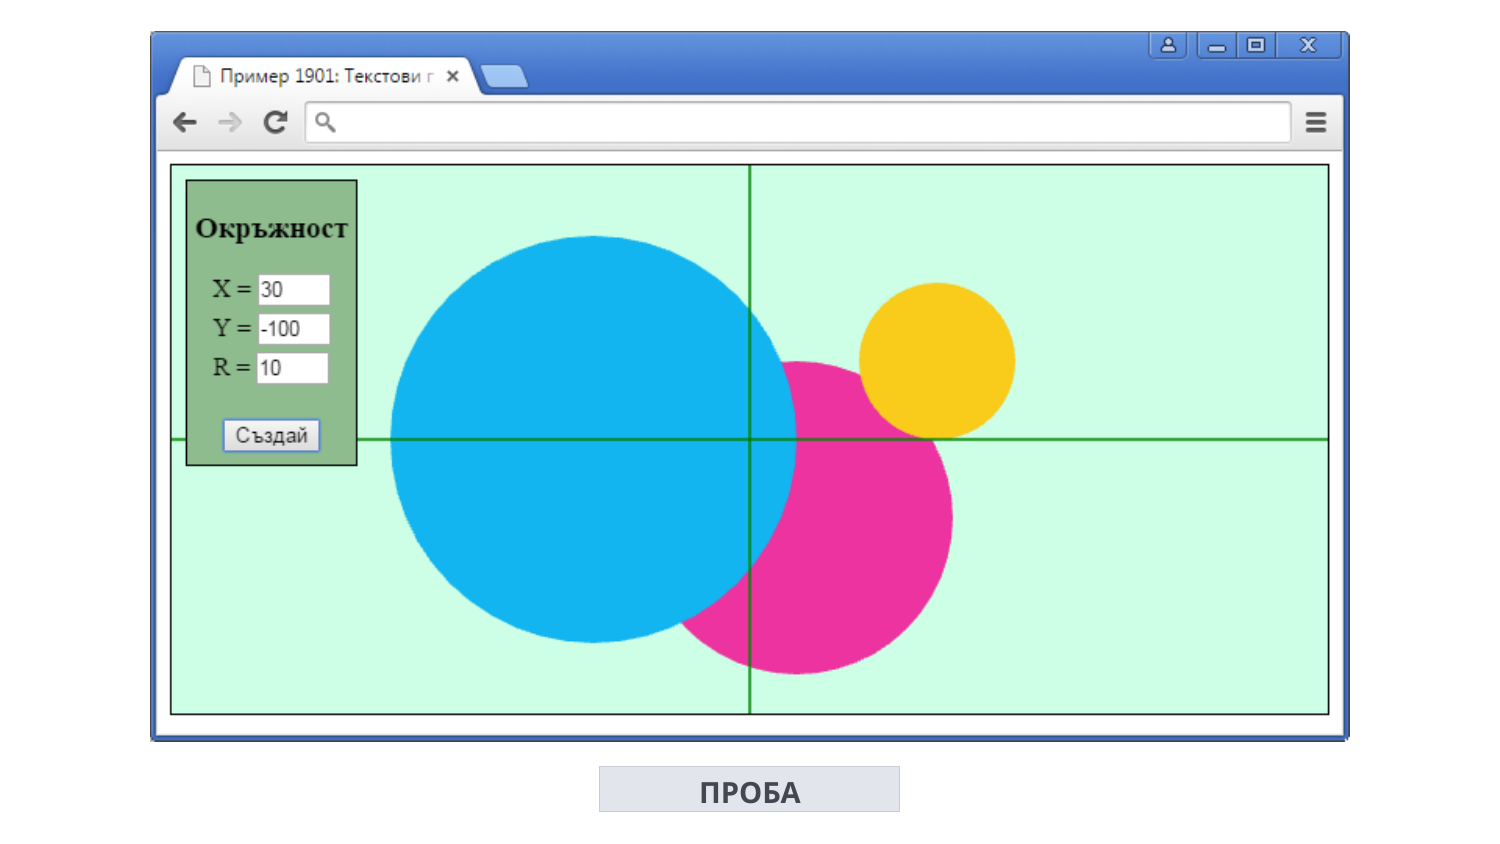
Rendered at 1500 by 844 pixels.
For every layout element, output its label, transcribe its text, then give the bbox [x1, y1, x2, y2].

text_box ПРОБА [599, 766, 900, 812]
picture [149, 31, 1351, 742]
